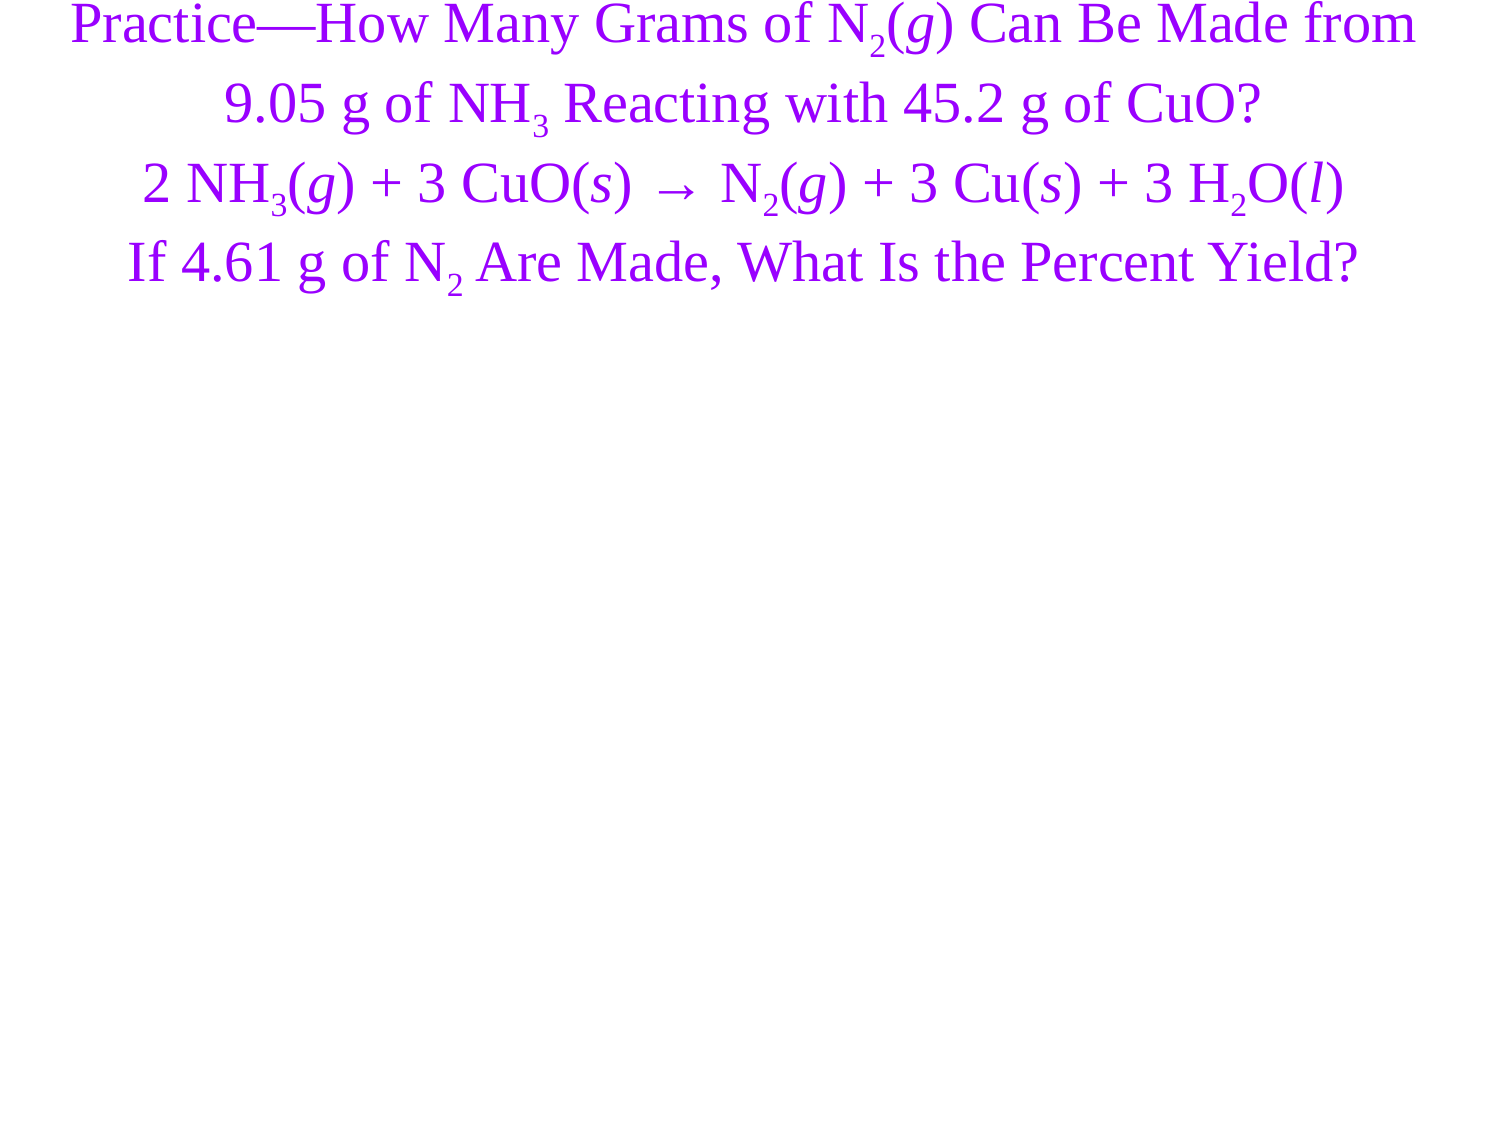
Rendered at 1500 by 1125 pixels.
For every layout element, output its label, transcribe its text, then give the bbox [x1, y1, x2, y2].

text_box Practice—How Many Grams of N2(g) Can Be Made from 9.05 g of NH3 Reacting with 45.2 g of CuO? 2 NH3(g) + 3 CuO(s) → N2(g) + 3 Cu(s) + 3 H2O(l) If 4.61 g of N2 Are Made, What Is the Percent Yield? [49, 49, 1438, 238]
